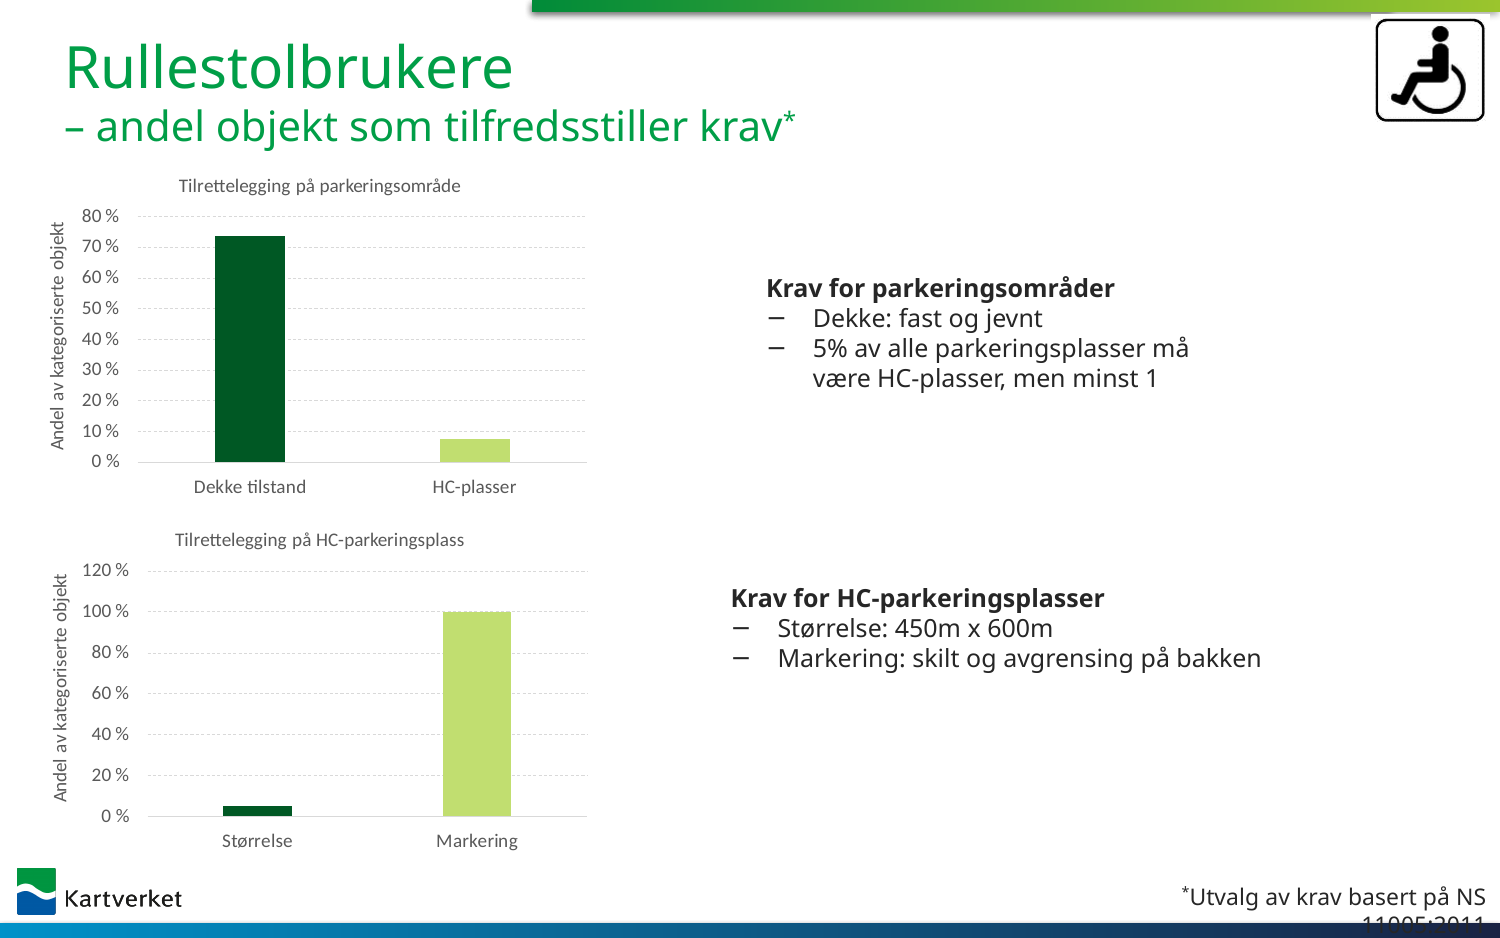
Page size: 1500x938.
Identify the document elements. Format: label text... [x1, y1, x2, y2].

picture [41, 166, 598, 505]
text_box *Utvalg av krav basert på NS 11005:2011 [1068, 873, 1500, 938]
picture [1371, 13, 1491, 127]
text_box Rullestolbrukere – andel objekt som tilfredsstiller krav* [49, 23, 1431, 158]
picture [41, 520, 598, 859]
text_box Krav for parkeringsområder Dekke: fast og jevnt 5% av alle parkeringsplasser må være HC-plasser, men minst 1 [751, 264, 1232, 400]
text_box Krav for HC-parkeringsplasser Størrelse: 450m x 600m Markering: skilt og avgrensing på bakken [715, 574, 1278, 680]
